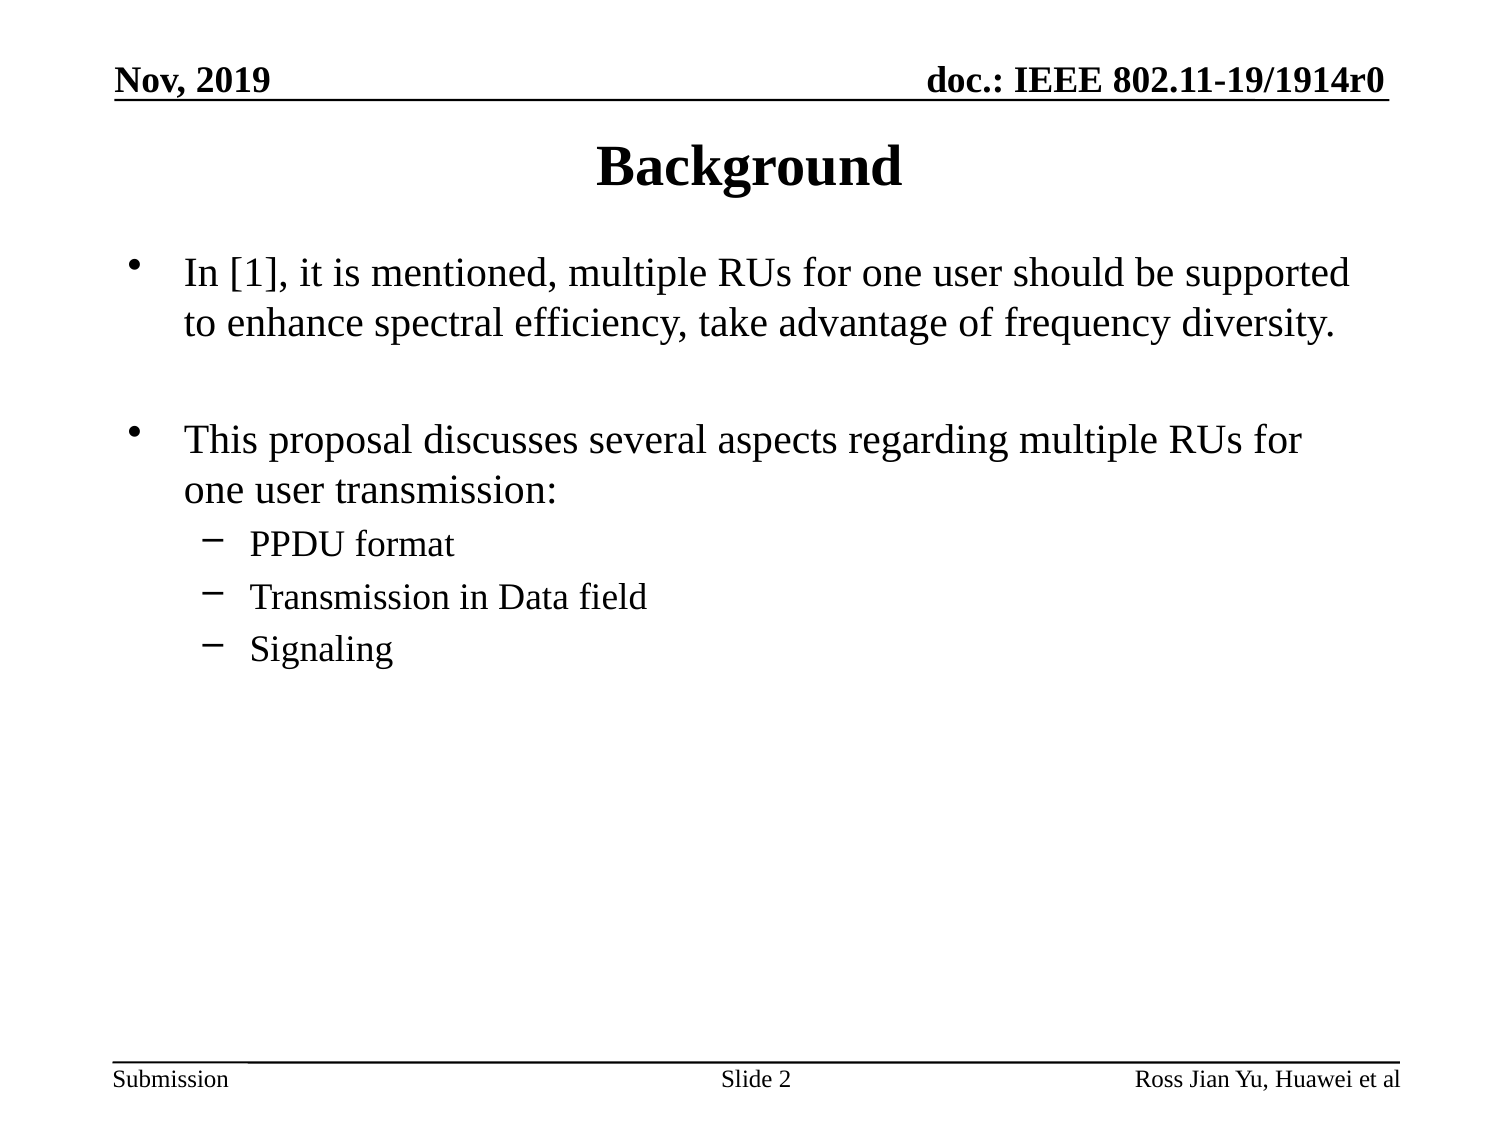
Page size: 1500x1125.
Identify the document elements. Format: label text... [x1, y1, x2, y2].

slide_number Slide 2 [712, 1061, 800, 1093]
title Background [112, 112, 1388, 213]
list In [1], it is mentioned, multiple RUs for one user should be supported to enhance spectral efficiency, take advantage of frequency diversity. This proposal discusses several aspects regarding multiple RUs for one user transmission: PPDU format Transmission in Data field Signaling [112, 237, 1388, 976]
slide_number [114, 54, 273, 101]
footer Ross Jian Yu, Huawei et al [1131, 1061, 1402, 1093]
